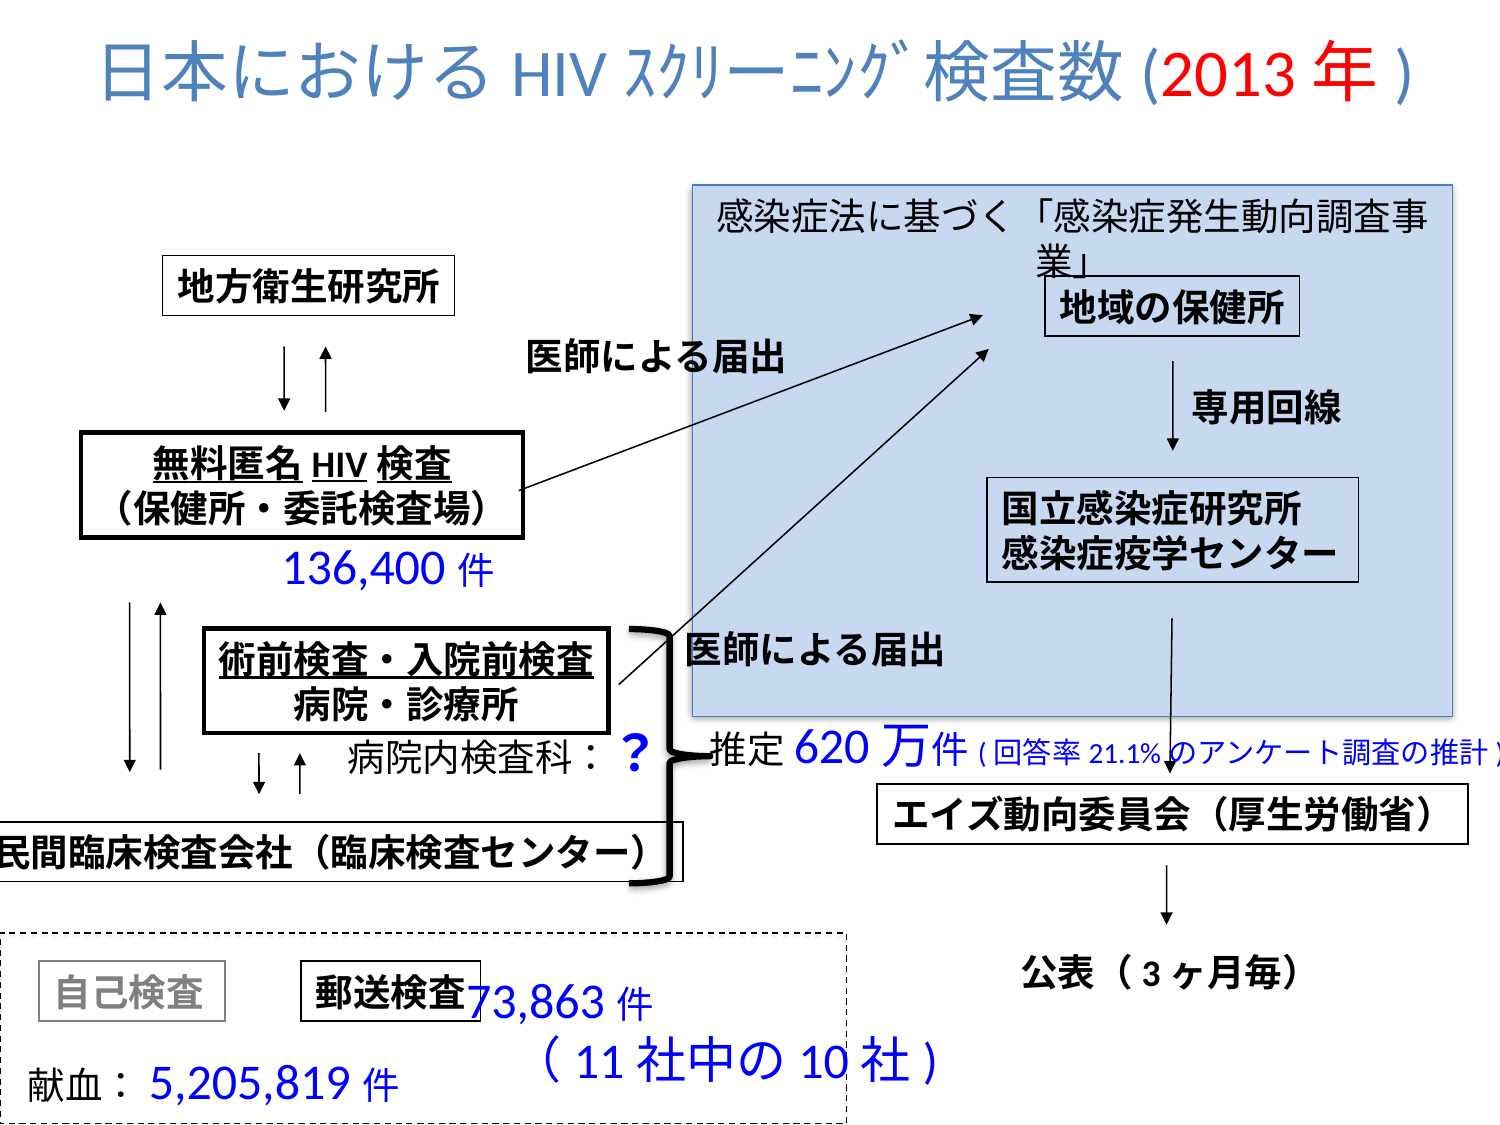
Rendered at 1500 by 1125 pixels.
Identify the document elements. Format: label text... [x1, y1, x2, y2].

text_box 医師による届出 [669, 618, 961, 679]
text_box [293, 753, 307, 795]
text_box 感染症法に基づく「感染症発生動向調査事業」 [692, 184, 1453, 717]
text_box 地方衛生研究所 [162, 255, 455, 316]
text_box [319, 346, 332, 413]
text_box [1166, 361, 1180, 451]
text_box 無料匿名HIV検査 （保健所・委託検査場） [81, 432, 524, 538]
text_box 術前検査・入院前検査 病院・診療所 [203, 628, 609, 733]
text_box [123, 602, 136, 773]
text_box 医師による届出 [510, 325, 802, 386]
text_box [0, 932, 847, 1124]
text_box エイズ動向委員会（厚生労働省） [877, 784, 1469, 844]
text_box 病院内検査科：？ [333, 714, 676, 789]
text_box [252, 753, 266, 795]
text_box [628, 789, 672, 886]
text_box [676, 750, 713, 762]
text_box [628, 626, 672, 714]
text_box 民間臨床検査会社（臨床検査センター） [675, 821, 683, 882]
text_box 73,863件 （11社中の10社) [451, 961, 953, 1096]
text_box 専用回線 [1176, 376, 1357, 437]
text_box [154, 602, 167, 770]
text_box 献血：5,205,819件 [12, 1042, 416, 1117]
text_box 136,400件 [266, 527, 510, 602]
text_box 公表（3ヶ月毎） [1005, 941, 1335, 1002]
text_box 日本におけるHIVｽｸﾘーﾆﾝｸﾞ検査数(2013年) [78, 22, 1432, 121]
text_box [277, 346, 291, 411]
text_box [802, 313, 983, 384]
text_box [692, 348, 989, 618]
text_box 地域の保健所 [1044, 276, 1300, 336]
text_box 推定620万件(回答率21.1%のアンケート調査の推計) [695, 706, 1500, 782]
text_box 国立感染症研究所 感染症疫学センター [986, 477, 1359, 583]
text_box [1160, 865, 1173, 925]
text_box 民間臨床検査会社（臨床検査センター） [0, 821, 623, 882]
